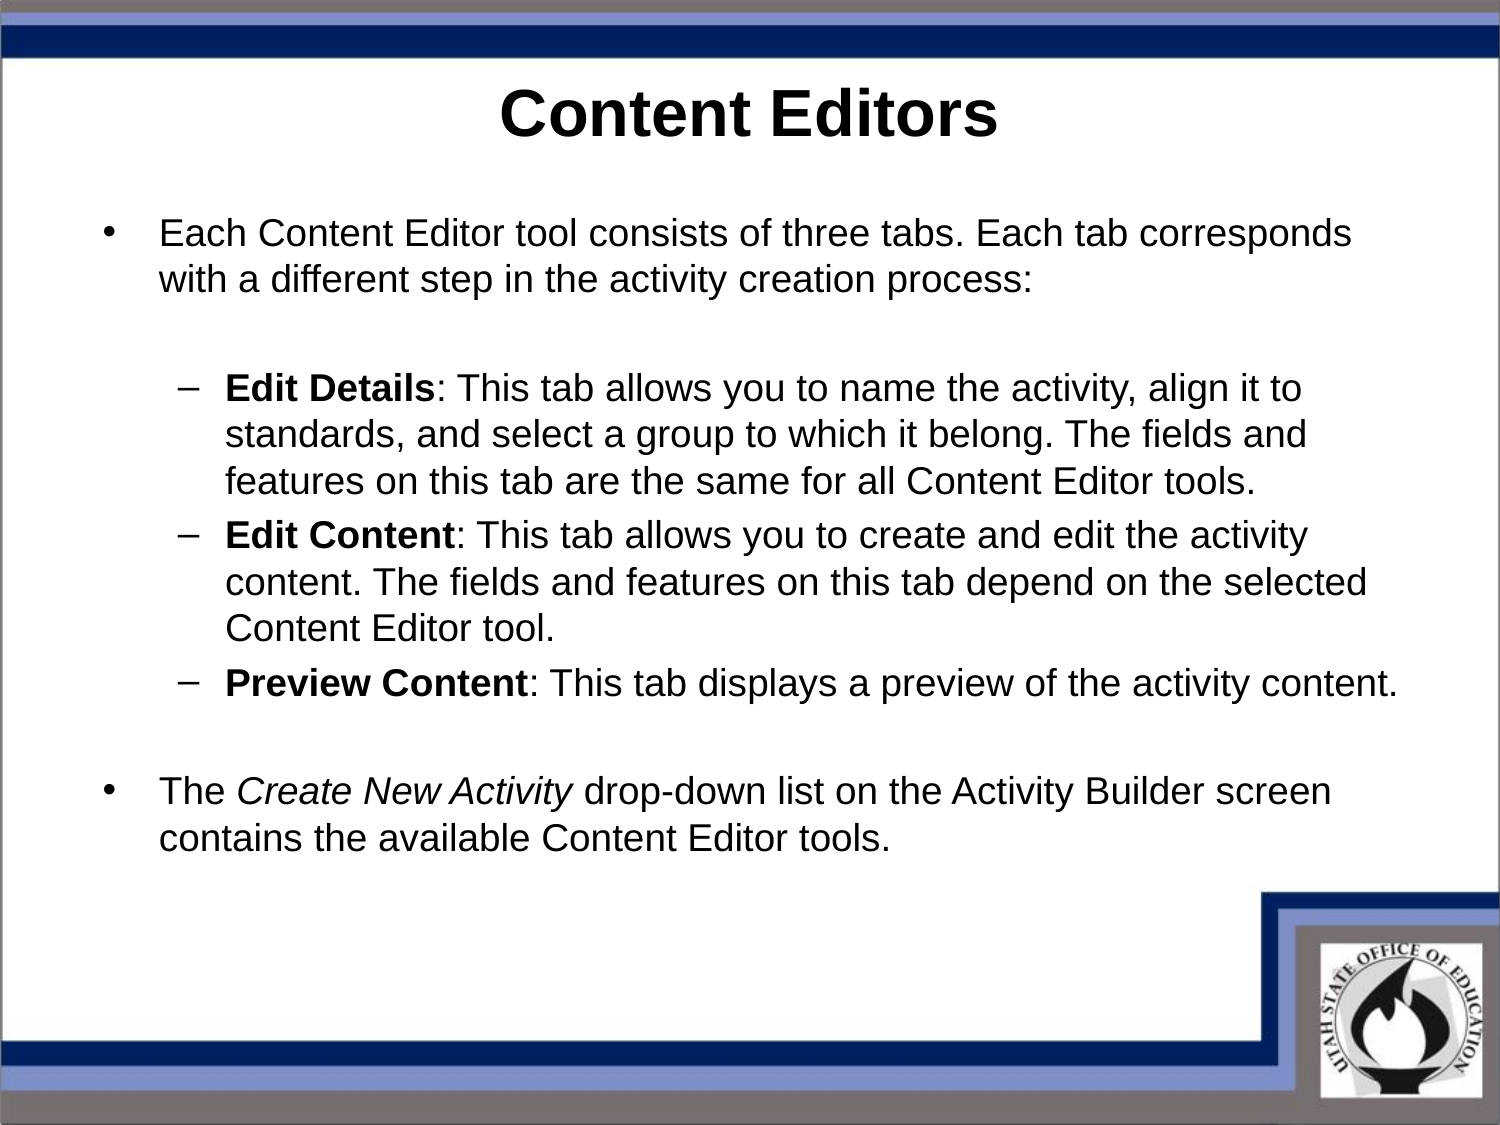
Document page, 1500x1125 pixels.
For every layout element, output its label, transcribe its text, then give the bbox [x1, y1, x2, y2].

list Each Content Editor tool consists of three tabs. Each tab corresponds with a different step in the activity creation process: Edit Details: This tab allows you to name the activity, align it to standards, and select a group to which it belong. The fields and features on this tab are the same for all Content Editor tools. Edit Content: This tab allows you to create and edit the activity content. The fields and features on this tab depend on the selected Content Editor tool. Preview Content: This tab displays a preview of the activity content. The Create New Activity drop-down list on the Activity Builder screen contains the available Content Editor tools. [87, 200, 1425, 900]
picture [0, 0, 1500, 1125]
title Content Editors [75, 45, 1425, 175]
